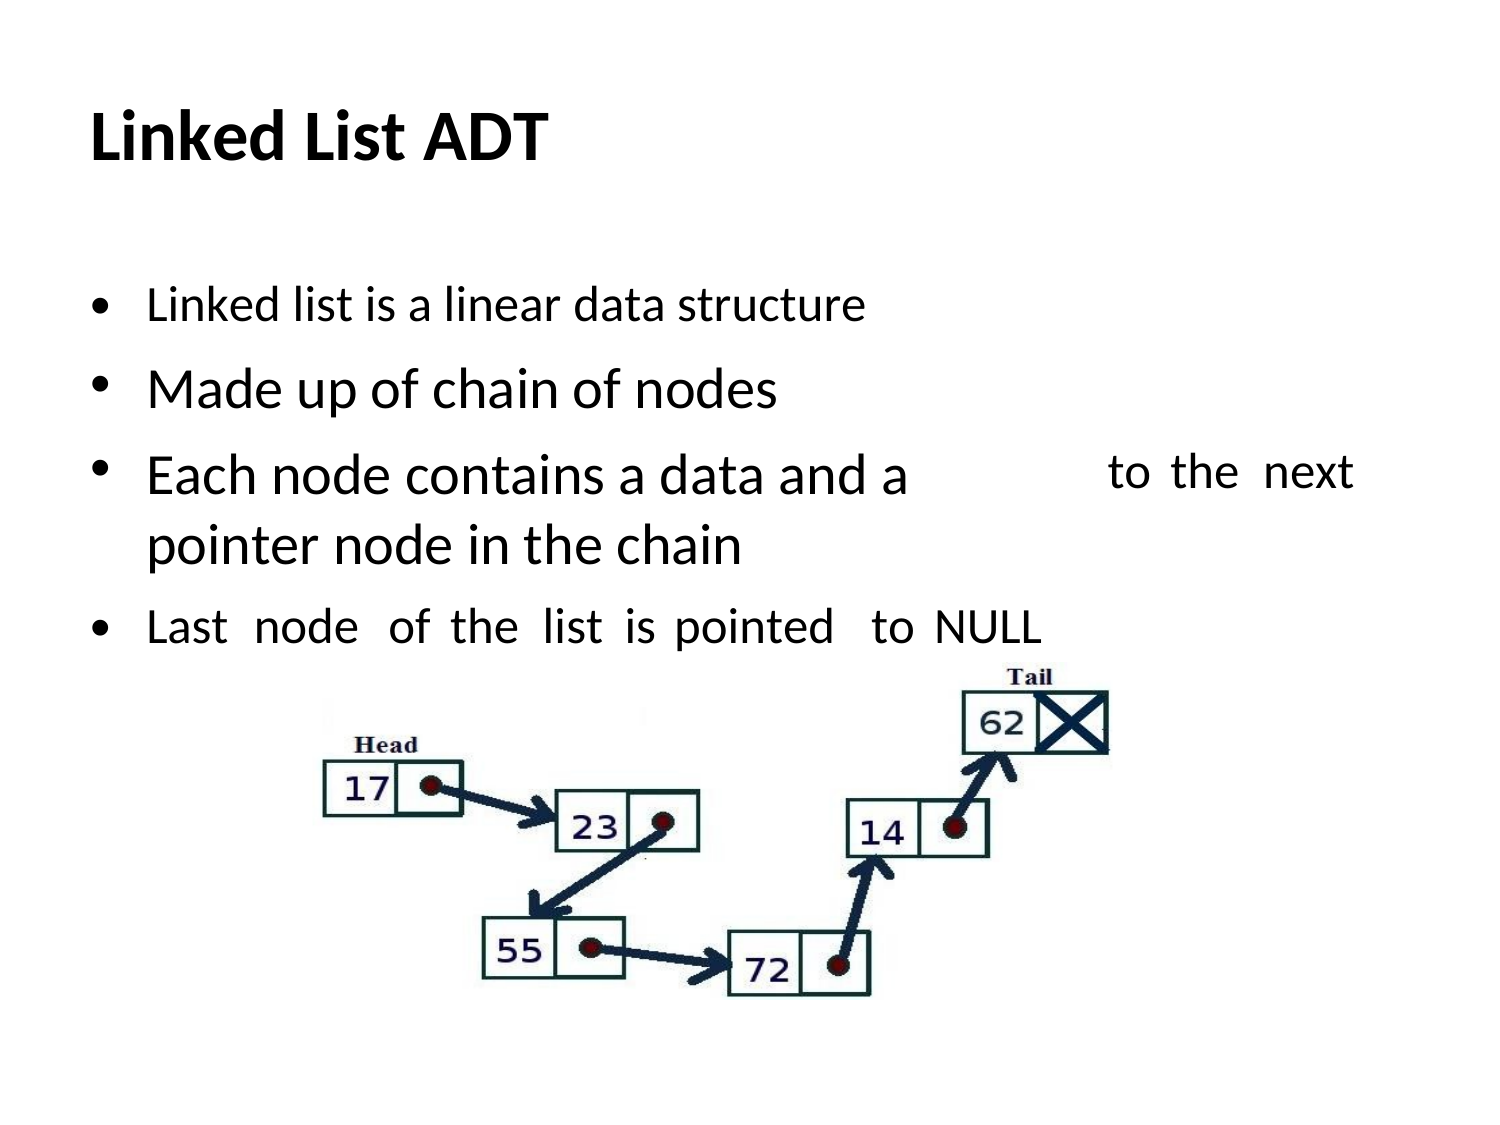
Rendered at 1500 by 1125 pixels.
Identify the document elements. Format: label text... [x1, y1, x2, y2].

text_box to [869, 600, 932, 664]
text_box list [540, 600, 622, 664]
text_box is [622, 600, 672, 664]
text_box node [251, 600, 386, 664]
text_box next [1261, 446, 1378, 510]
text_box to [1105, 446, 1168, 510]
text_box of [386, 600, 448, 664]
text_box Linked list is a linear data structure Made up of chain of nodes Each node contains a data and a pointer node in the chain [144, 278, 1105, 580]
text_box Linked List ADT [87, 102, 627, 190]
text_box the [448, 600, 540, 664]
text_box pointed [672, 600, 869, 664]
text_box NULL [932, 600, 1069, 664]
text_box • [87, 597, 122, 660]
text_box the [1168, 446, 1261, 510]
text_box [312, 662, 1113, 1000]
text_box Last [144, 600, 251, 664]
text_box • • • [87, 275, 122, 506]
